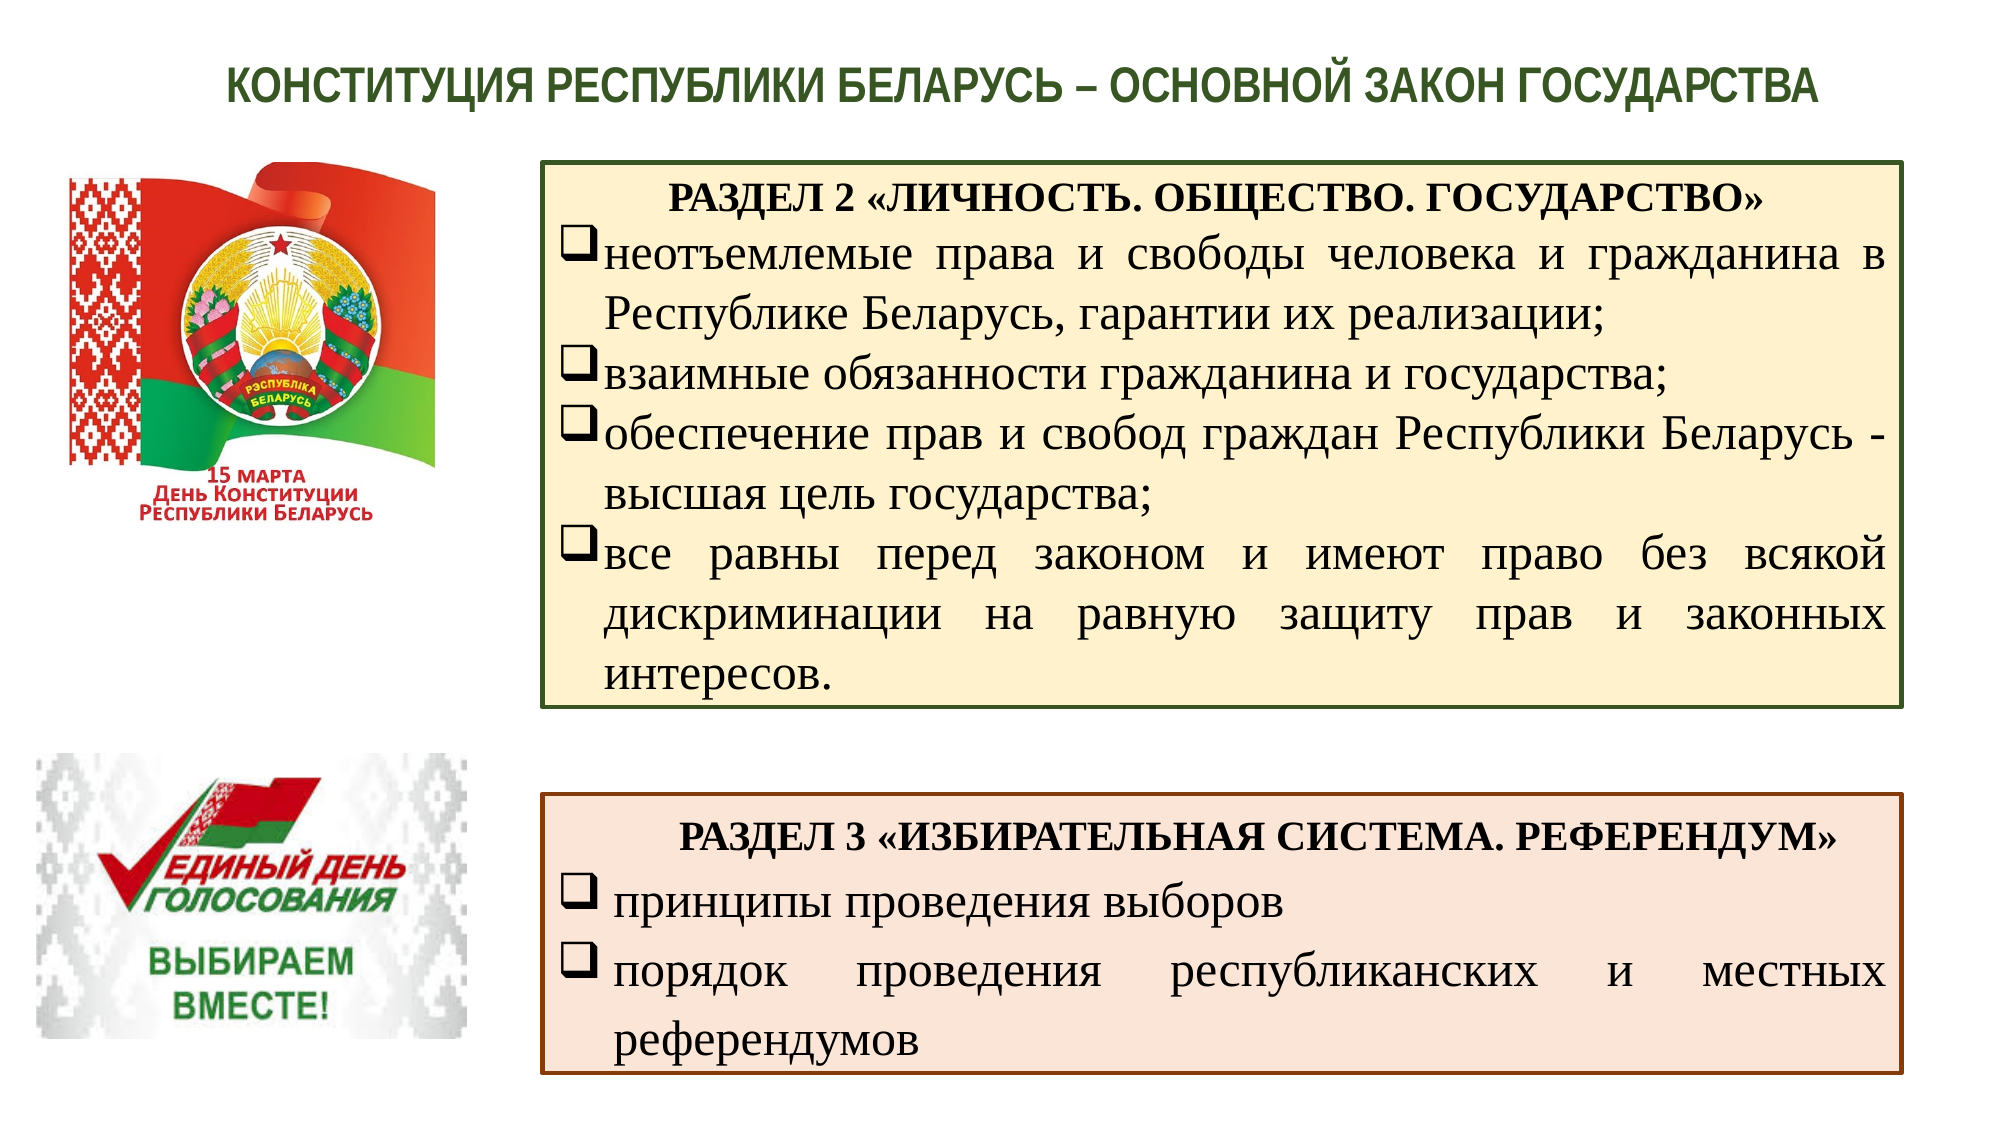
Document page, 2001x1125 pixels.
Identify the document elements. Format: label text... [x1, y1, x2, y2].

text_box Конституция РеспубликИ Беларусь – ОСНОВНОЙ ЗАКОН ГОСУДАРСТВА [190, 56, 1856, 120]
text_box Раздел 2 «Личность. Общество. Государство» неотъемлемые права и свободы человека и гражданина в Республике Беларусь, гарантии их реализации; взаимные обязанности гражданина и государства; обеспечение прав и свобод граждан Республики Беларусь - высшая цель государства; все равны перед законом и имеют право без всякой дискриминации на равную защиту прав и законных интересов. [542, 162, 1902, 708]
picture [67, 162, 436, 531]
text_box Раздел 3 «Избирательная система. Референдум» принципы проведения выборов порядок проведения республиканских и местных референдумов [542, 793, 1902, 1074]
picture [36, 752, 467, 1039]
